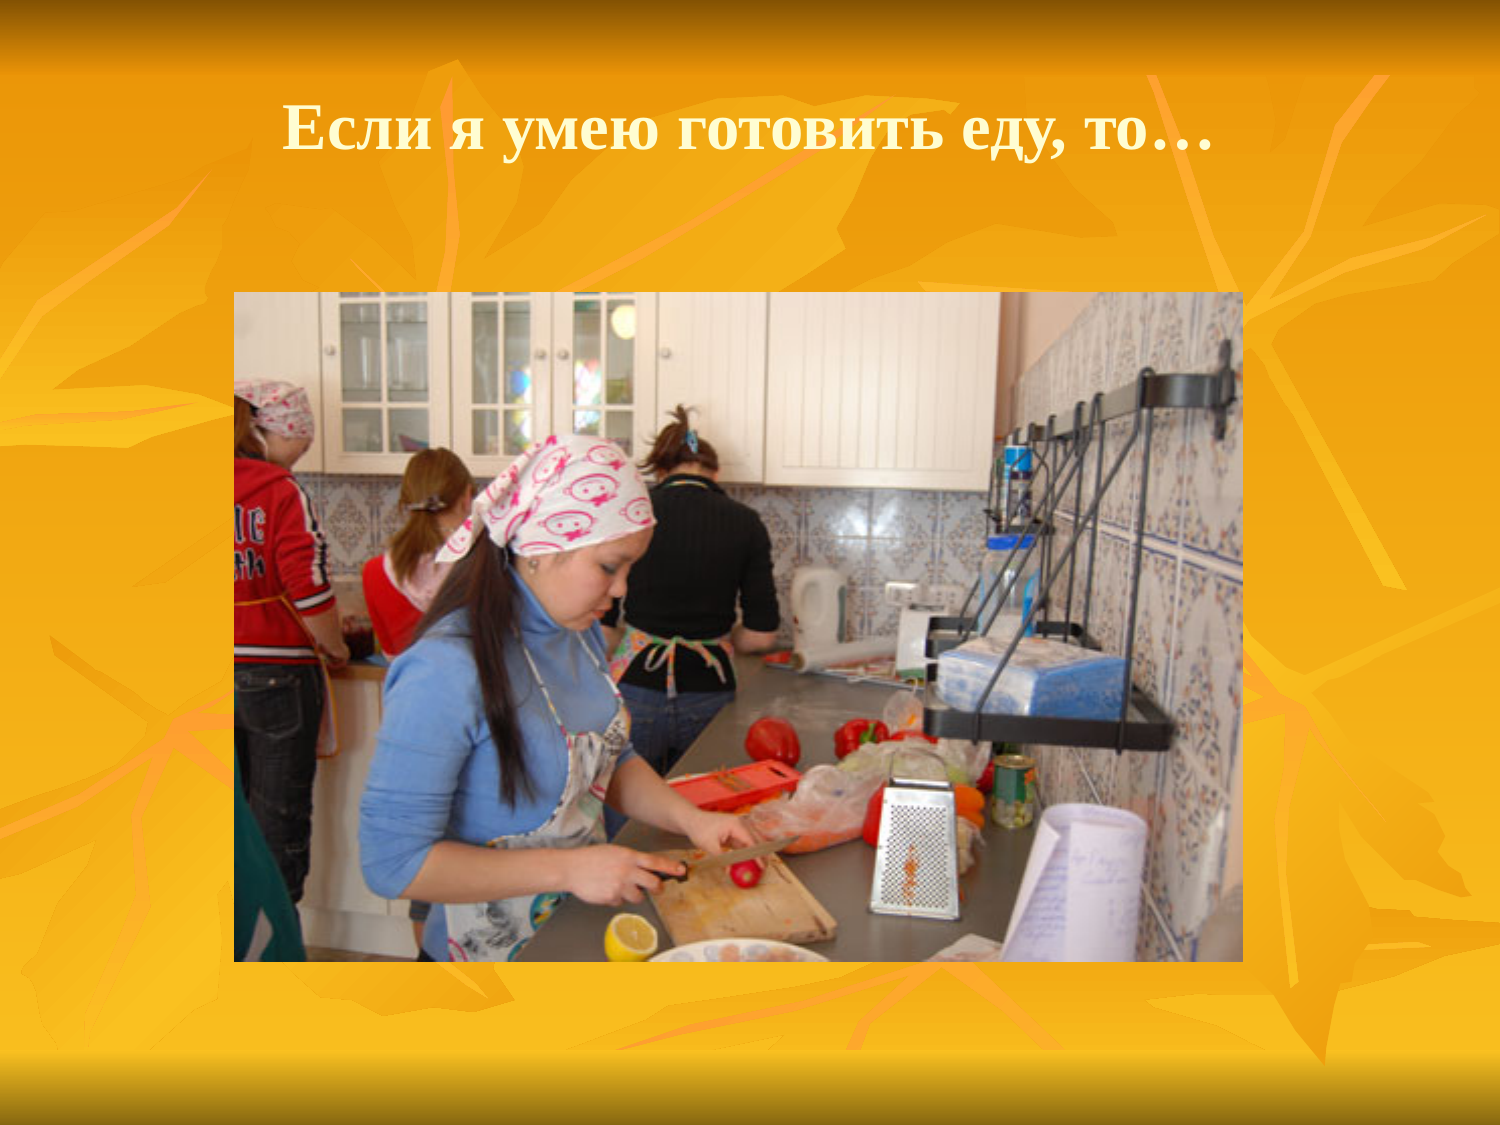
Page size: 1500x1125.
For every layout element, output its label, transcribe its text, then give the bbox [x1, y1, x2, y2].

title Если я умею готовить еду, то… [74, 45, 1426, 201]
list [234, 292, 1243, 962]
